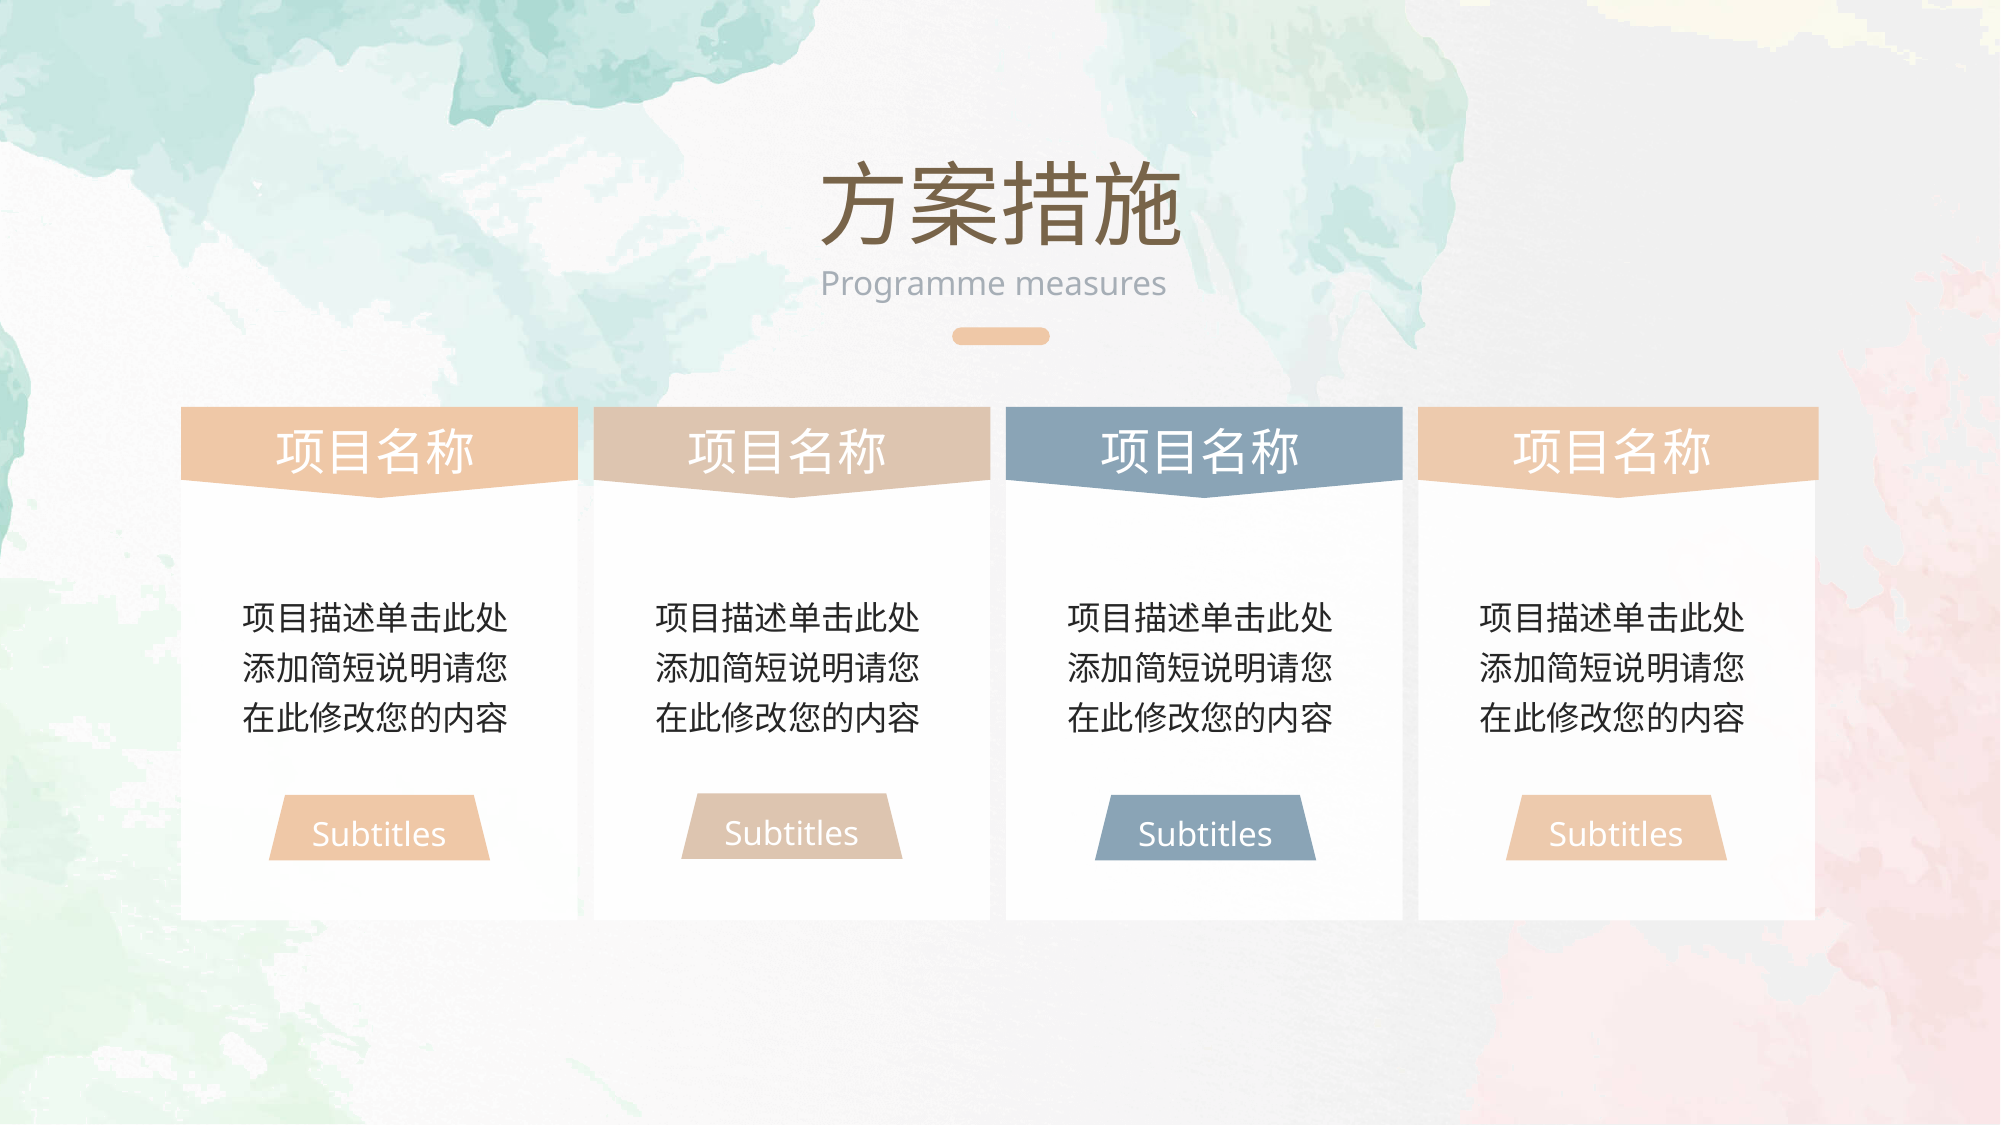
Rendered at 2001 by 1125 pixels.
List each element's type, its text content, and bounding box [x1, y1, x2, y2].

picture [0, 0, 2001, 1125]
text_box [180, 481, 579, 922]
text_box 项目描述单击此处添加简短说明请您在此修改您的内容 [1053, 579, 1356, 745]
text_box 项目名称 [672, 412, 903, 488]
text_box Subtitles [1093, 793, 1318, 862]
text_box [1005, 481, 1404, 922]
text_box [1417, 481, 1816, 922]
text_box 项目名称 [260, 412, 491, 488]
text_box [788, 139, 1202, 346]
text_box 项目名称 [1085, 412, 1315, 488]
text_box Subtitles [679, 792, 904, 860]
text_box [1417, 405, 1820, 500]
text_box 项目描述单击此处添加简短说明请您在此修改您的内容 [228, 579, 531, 745]
text_box 项目名称 [1497, 412, 1728, 488]
text_box 项目描述单击此处添加简短说明请您在此修改您的内容 [640, 579, 944, 745]
text_box 项目描述单击此处添加简短说明请您在此修改您的内容 [1465, 579, 1768, 745]
text_box [593, 481, 991, 922]
text_box Subtitles [1504, 793, 1729, 862]
text_box [592, 405, 992, 500]
text_box [1004, 405, 1404, 500]
text_box [179, 405, 579, 500]
text_box Subtitles [267, 793, 492, 862]
